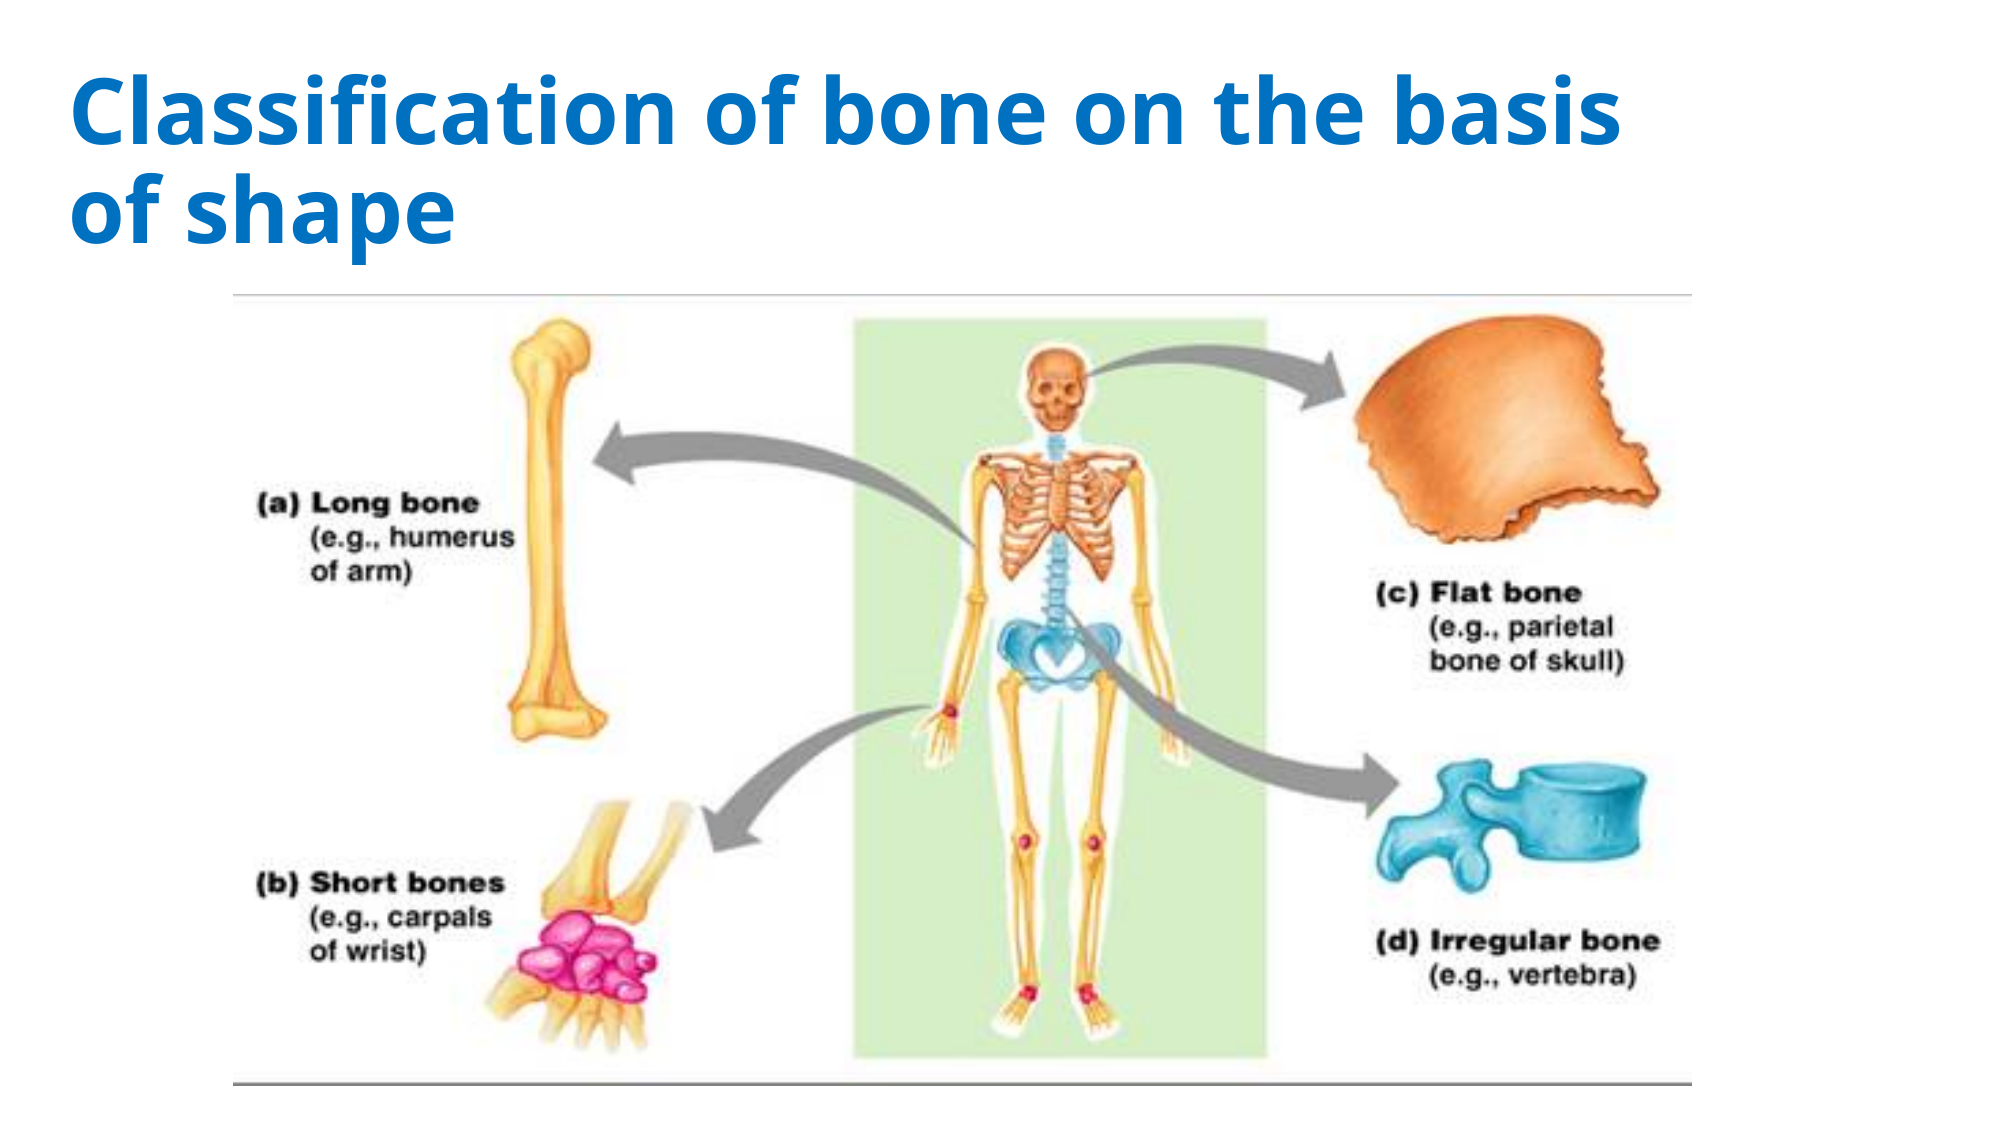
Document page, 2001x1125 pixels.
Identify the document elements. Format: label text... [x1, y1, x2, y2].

picture [233, 294, 1692, 1086]
title Classification of bone on the basis of shape [53, 80, 1671, 248]
